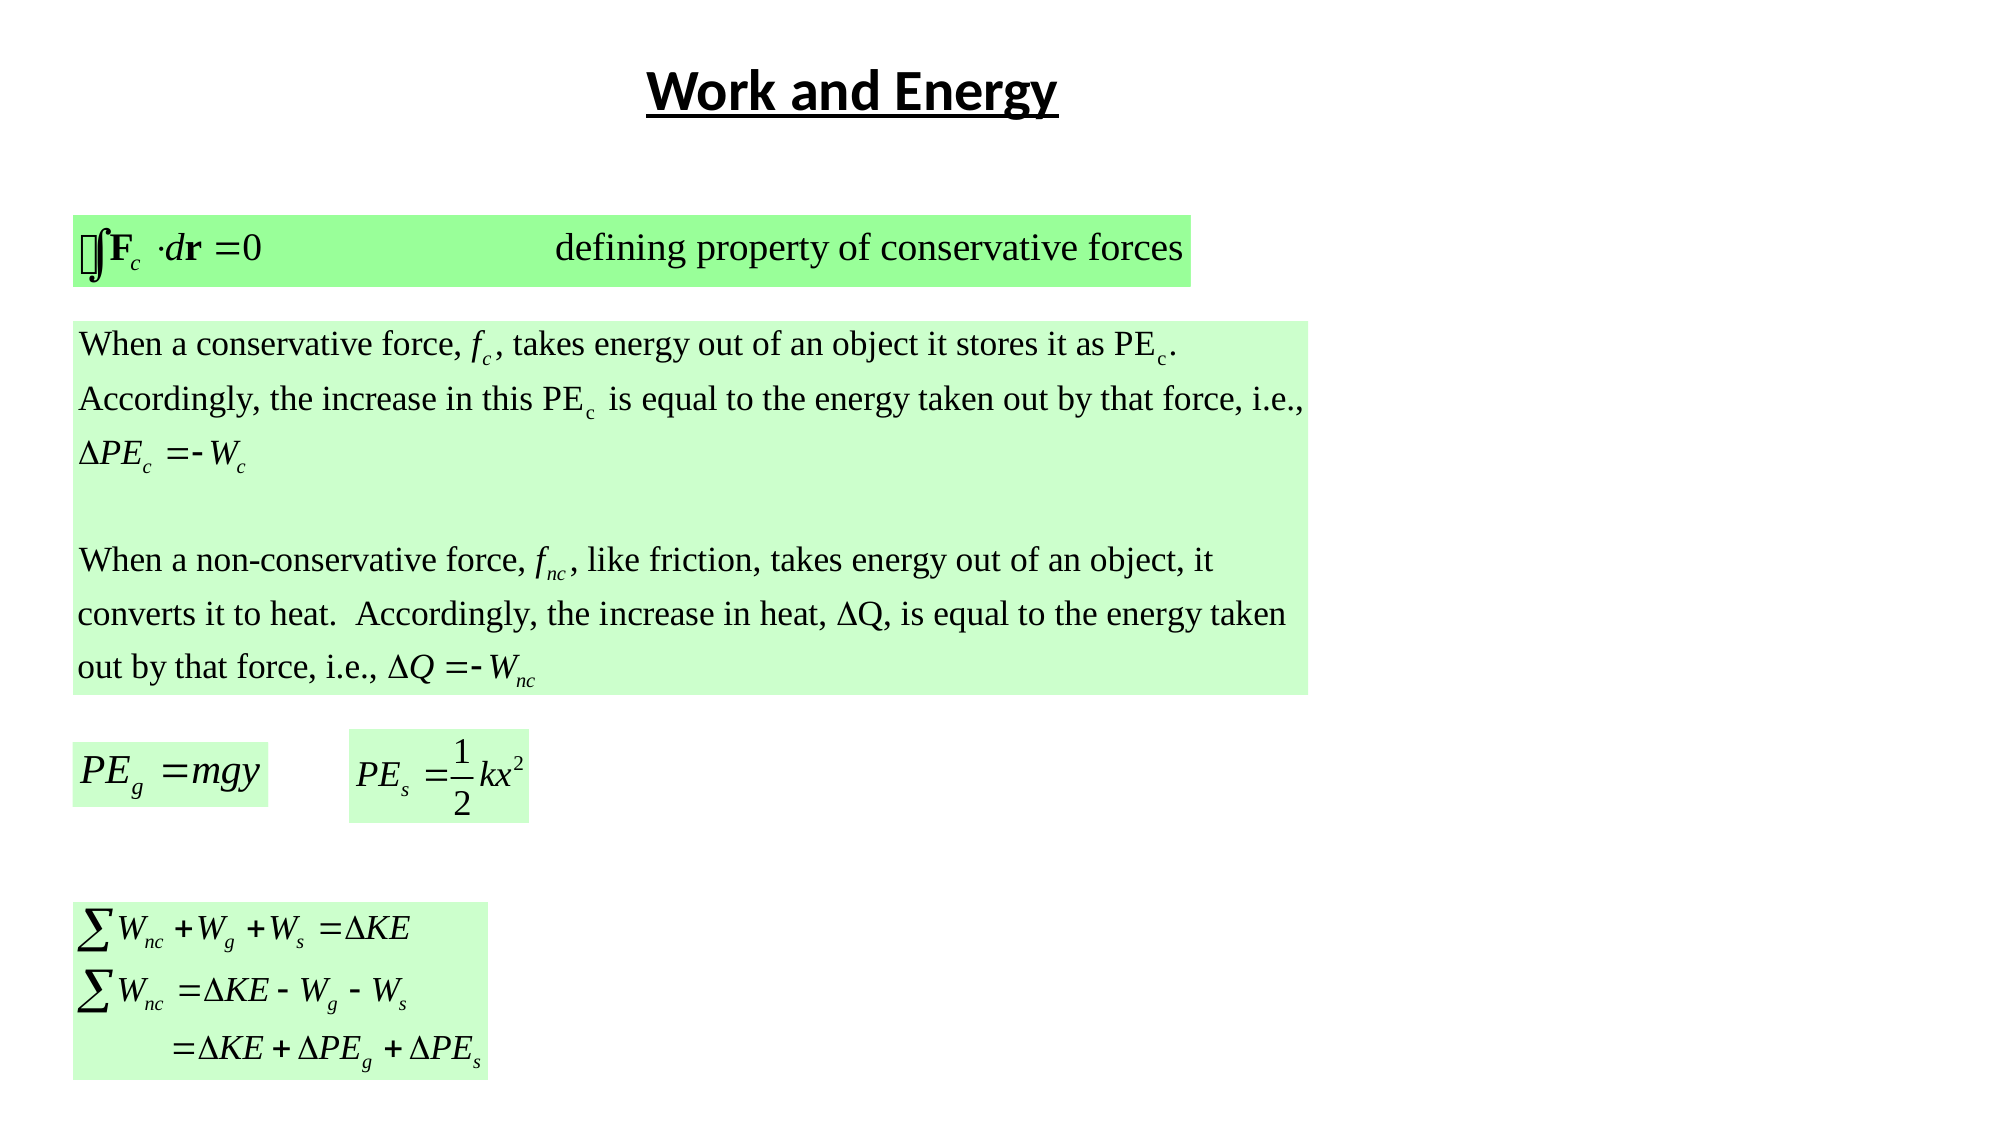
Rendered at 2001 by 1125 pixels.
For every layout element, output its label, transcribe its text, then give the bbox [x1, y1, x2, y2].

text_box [72, 902, 489, 1080]
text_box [72, 215, 1191, 287]
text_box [72, 742, 269, 807]
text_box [72, 320, 1309, 696]
text_box Work and Energy [631, 45, 1107, 130]
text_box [349, 729, 530, 823]
